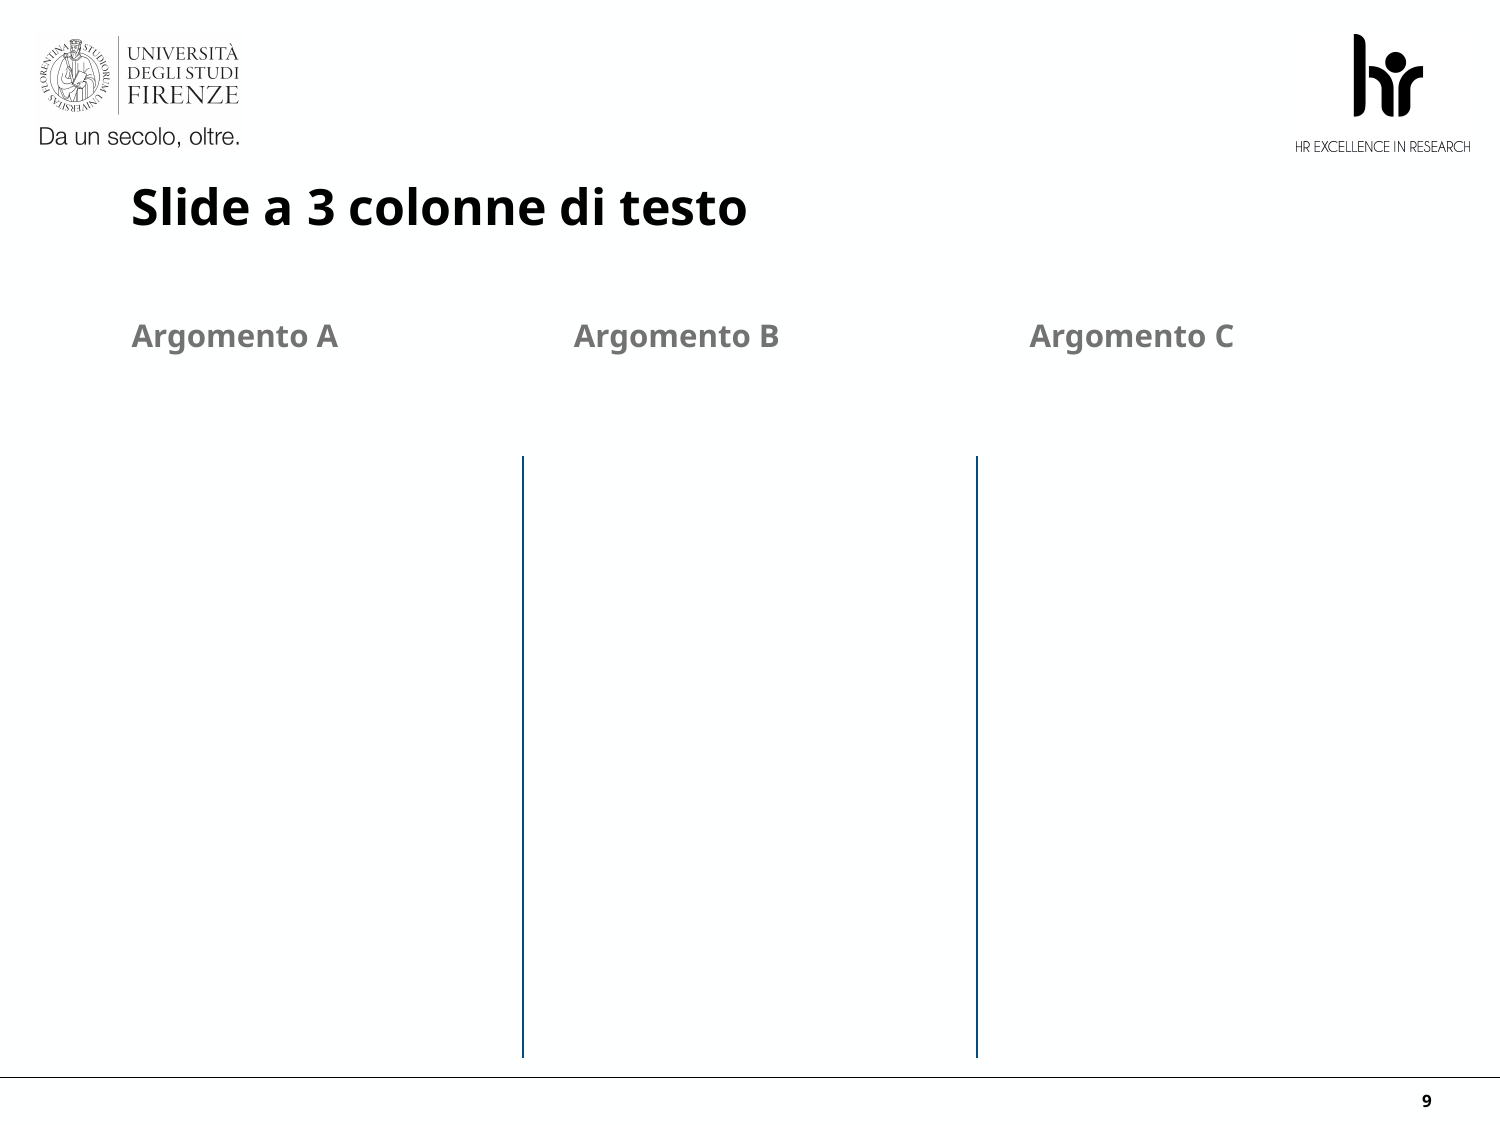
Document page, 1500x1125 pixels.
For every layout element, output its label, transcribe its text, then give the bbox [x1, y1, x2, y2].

list Argomento B [559, 313, 941, 439]
picture [35, 32, 244, 149]
title Slide a 3 colonne di testo [117, 155, 1447, 297]
list Argomento C [1014, 313, 1397, 439]
picture [1296, 34, 1470, 152]
list Argomento A [116, 313, 485, 439]
